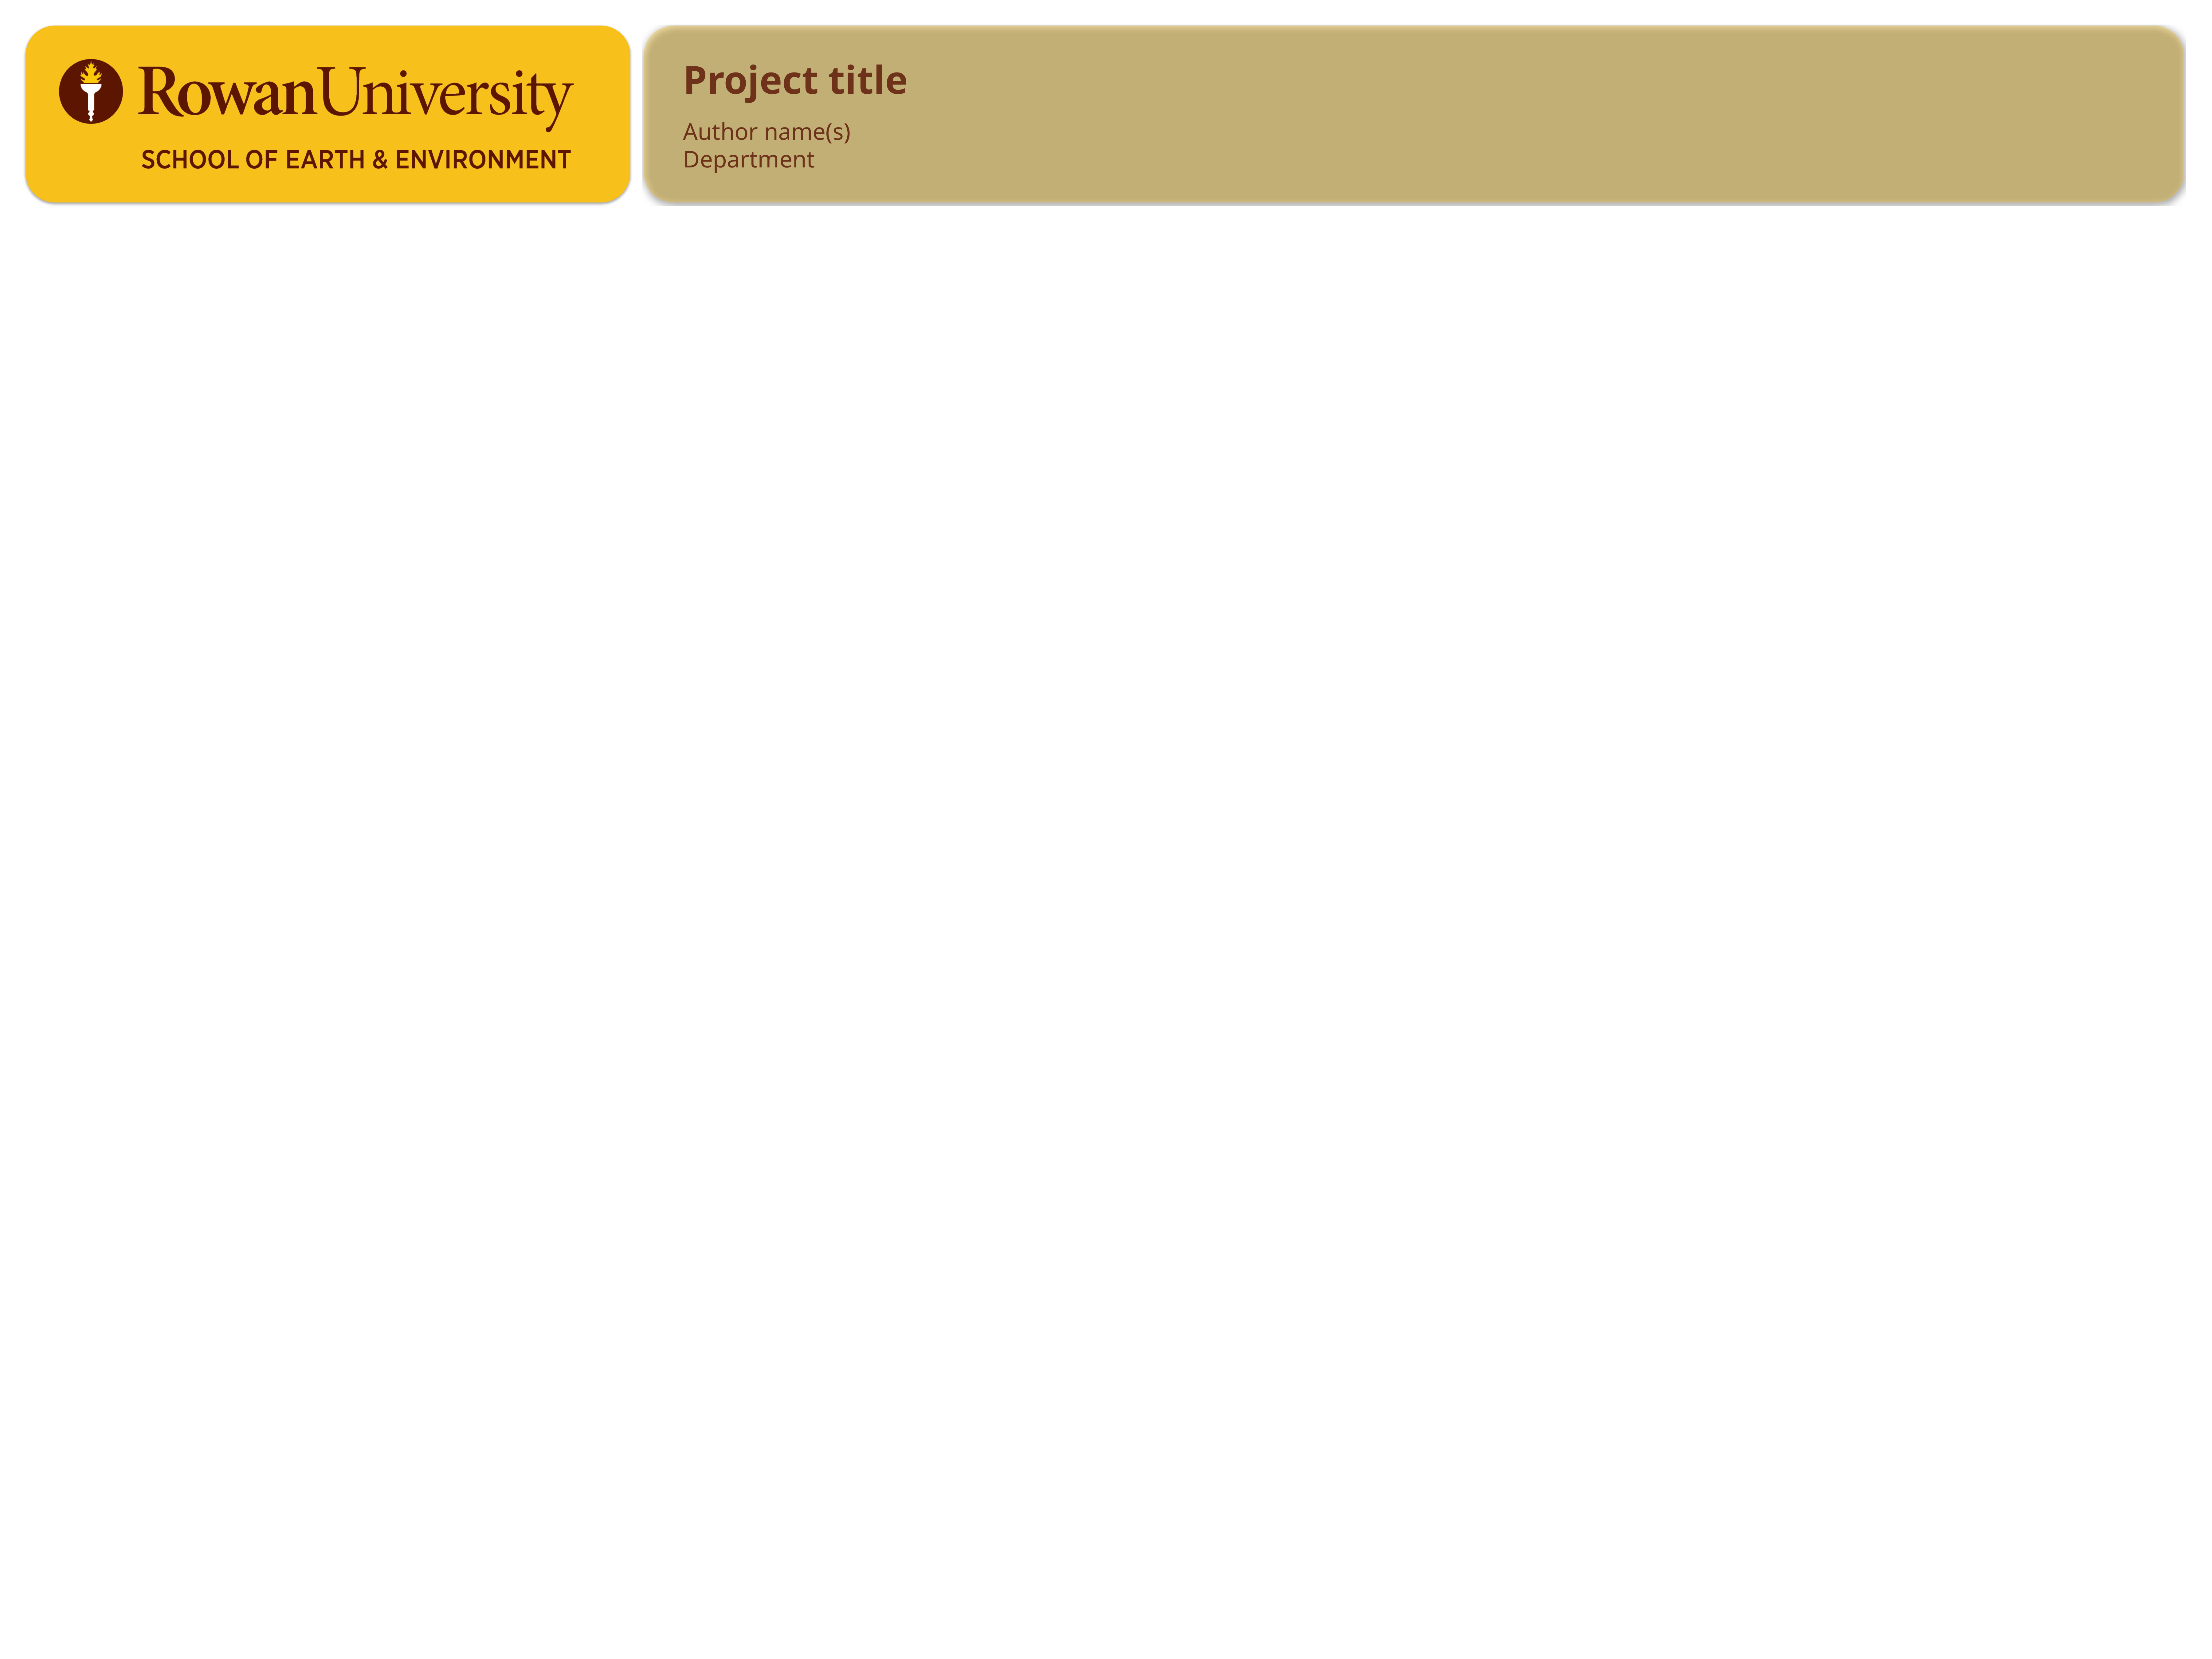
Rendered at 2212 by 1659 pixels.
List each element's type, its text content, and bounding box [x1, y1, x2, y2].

picture [25, 25, 607, 202]
text_box Project title Author name(s) Department [678, 53, 2155, 175]
